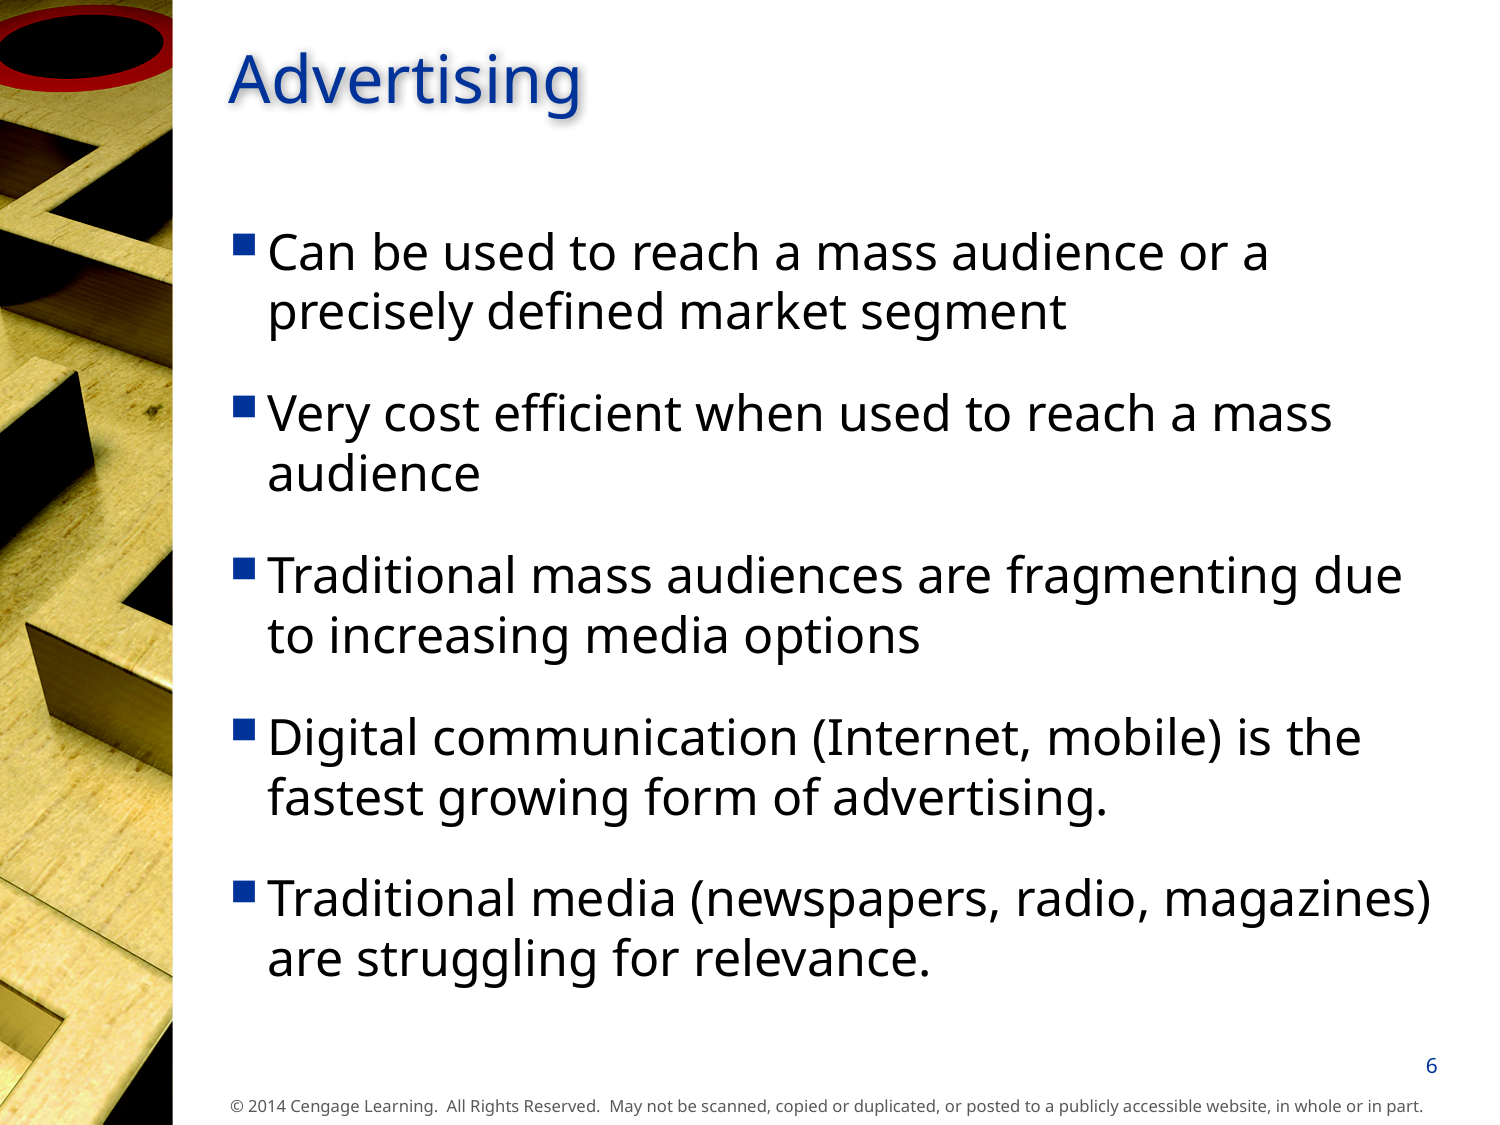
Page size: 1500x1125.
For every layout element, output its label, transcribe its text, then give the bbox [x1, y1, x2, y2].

slide_number 6 [1386, 1037, 1478, 1097]
list Can be used to reach a mass audience or a precisely defined market segment Very cost efficient when used to reach a mass audience Traditional mass audiences are fragmenting due to increasing media options Digital communication (Internet, mobile) is the fastest growing form of advertising. Traditional media (newspapers, radio, magazines) are struggling for relevance. [215, 212, 1478, 1097]
title Advertising [213, 29, 1454, 213]
picture [0, 0, 173, 1125]
